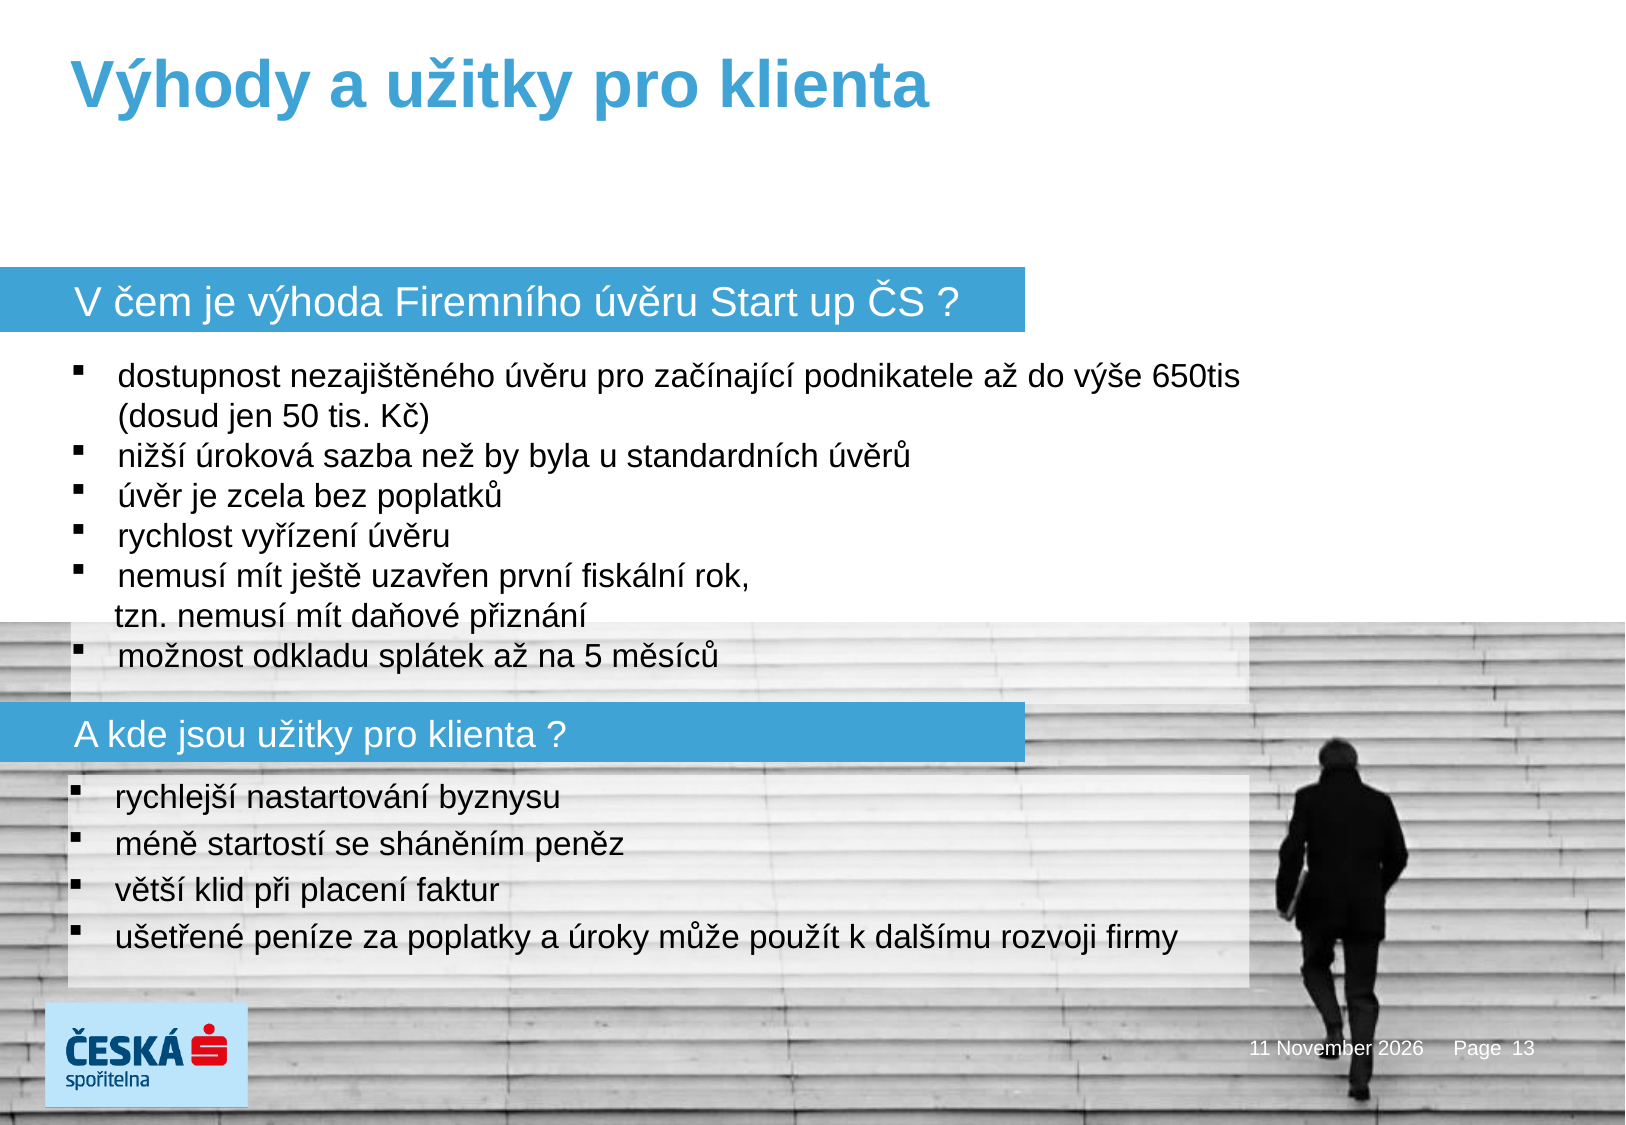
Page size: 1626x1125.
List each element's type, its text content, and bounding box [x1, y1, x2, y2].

picture [0, 622, 1625, 1125]
title Výhody a užitky pro klienta [70, 41, 1542, 266]
text_box dostupnost nezajištěného úvěru pro začínající podnikatele až do výše 650tis (dosud jen 50 tis. Kč) nižší úroková sazba než by byla u standardních úvěrů úvěr je zcela bez poplatků rychlost vyřízení úvěru nemusí mít ještě uzavřen první fiskální rok, tzn. nemusí mít daňové přiznání možnost odkladu splátek až na 5 měsíců [70, 354, 1250, 620]
text_box V čem je výhoda Firemního úvěru Start up ČS ? [0, 267, 1026, 332]
